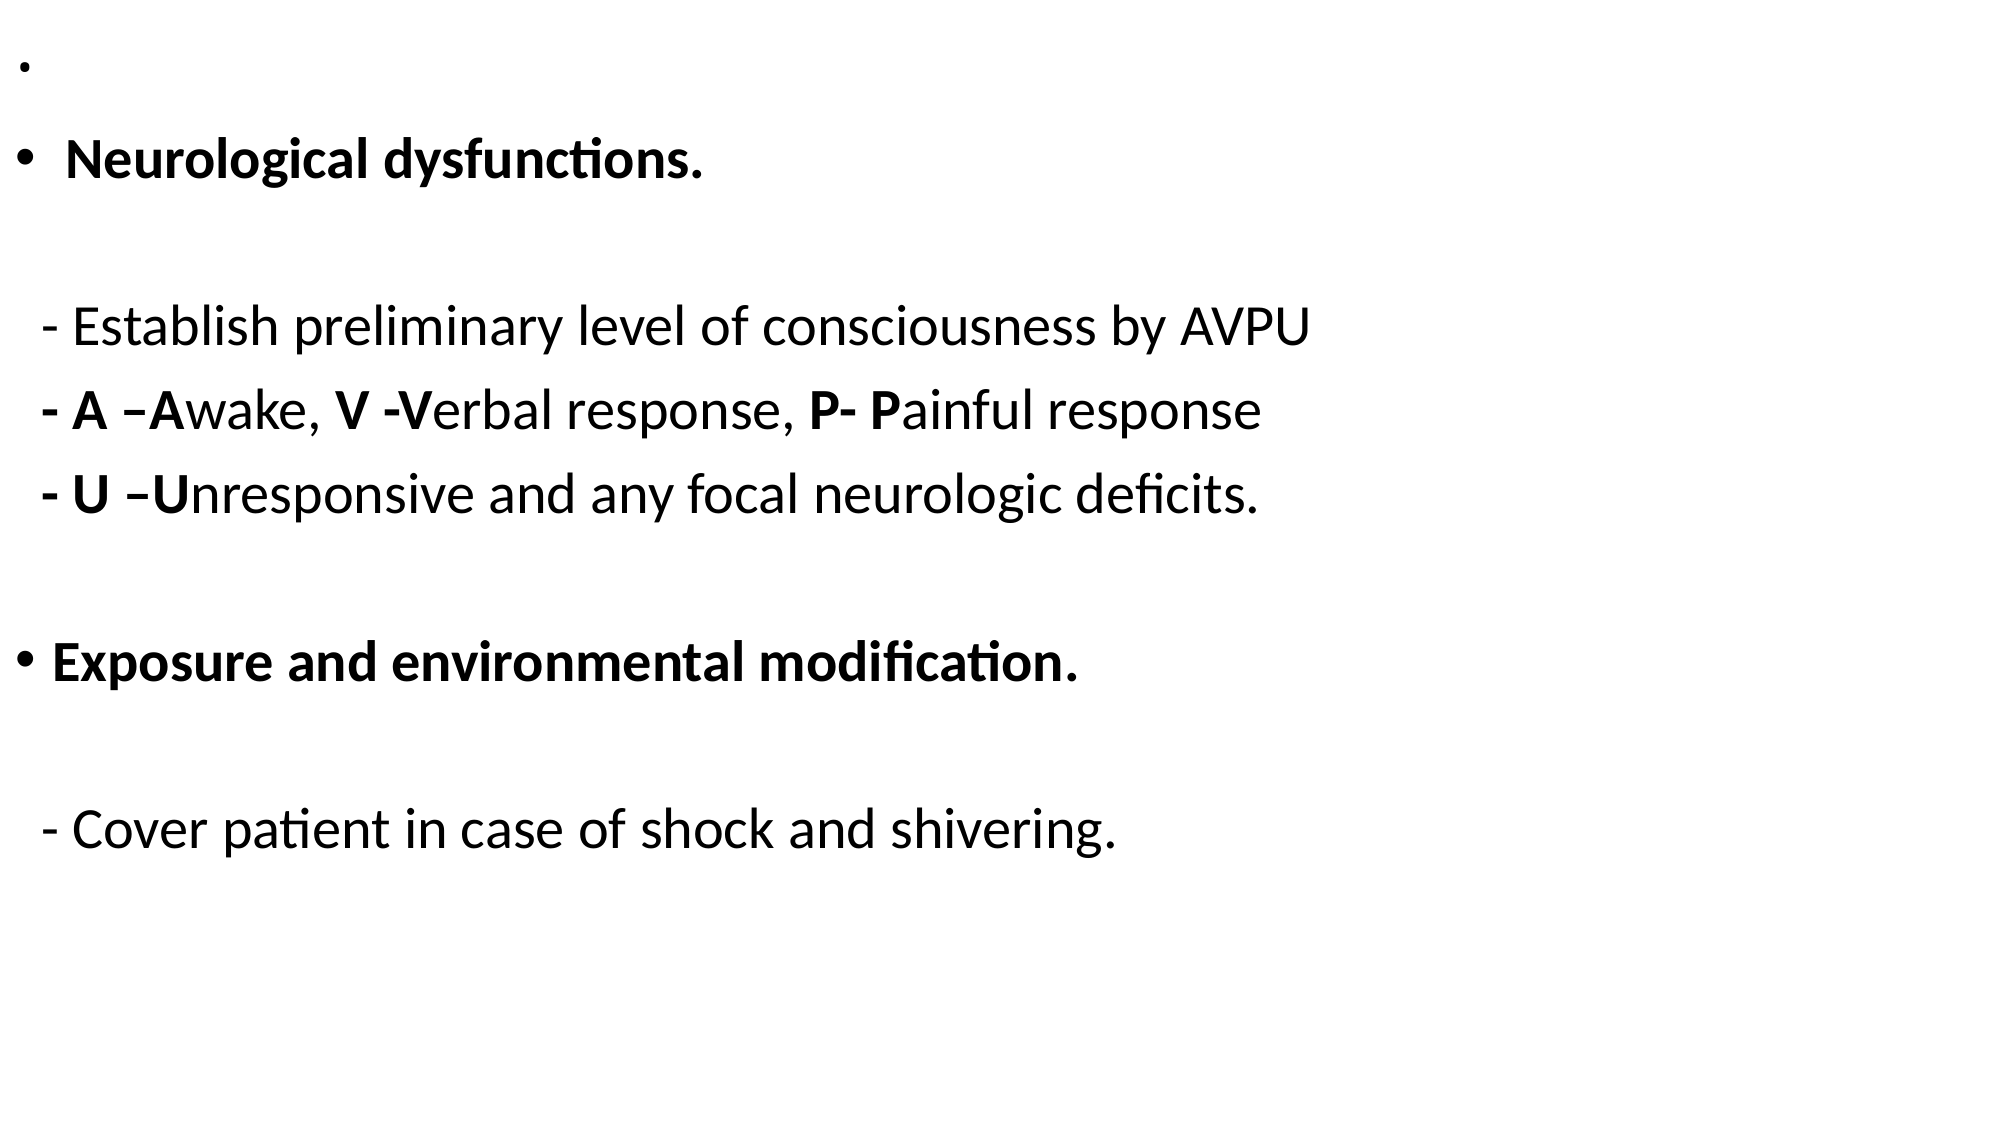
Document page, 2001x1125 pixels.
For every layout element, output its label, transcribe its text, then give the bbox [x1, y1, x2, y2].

list Neurological dysfunctions. - Establish preliminary level of consciousness by AVPU - A –Awake, V -Verbal response, P- Painful response - U –Unresponsive and any focal neurologic deficits. Exposure and environmental modification. - Cover patient in case of shock and shivering. [0, 120, 2000, 1125]
title . [0, 0, 1863, 96]
